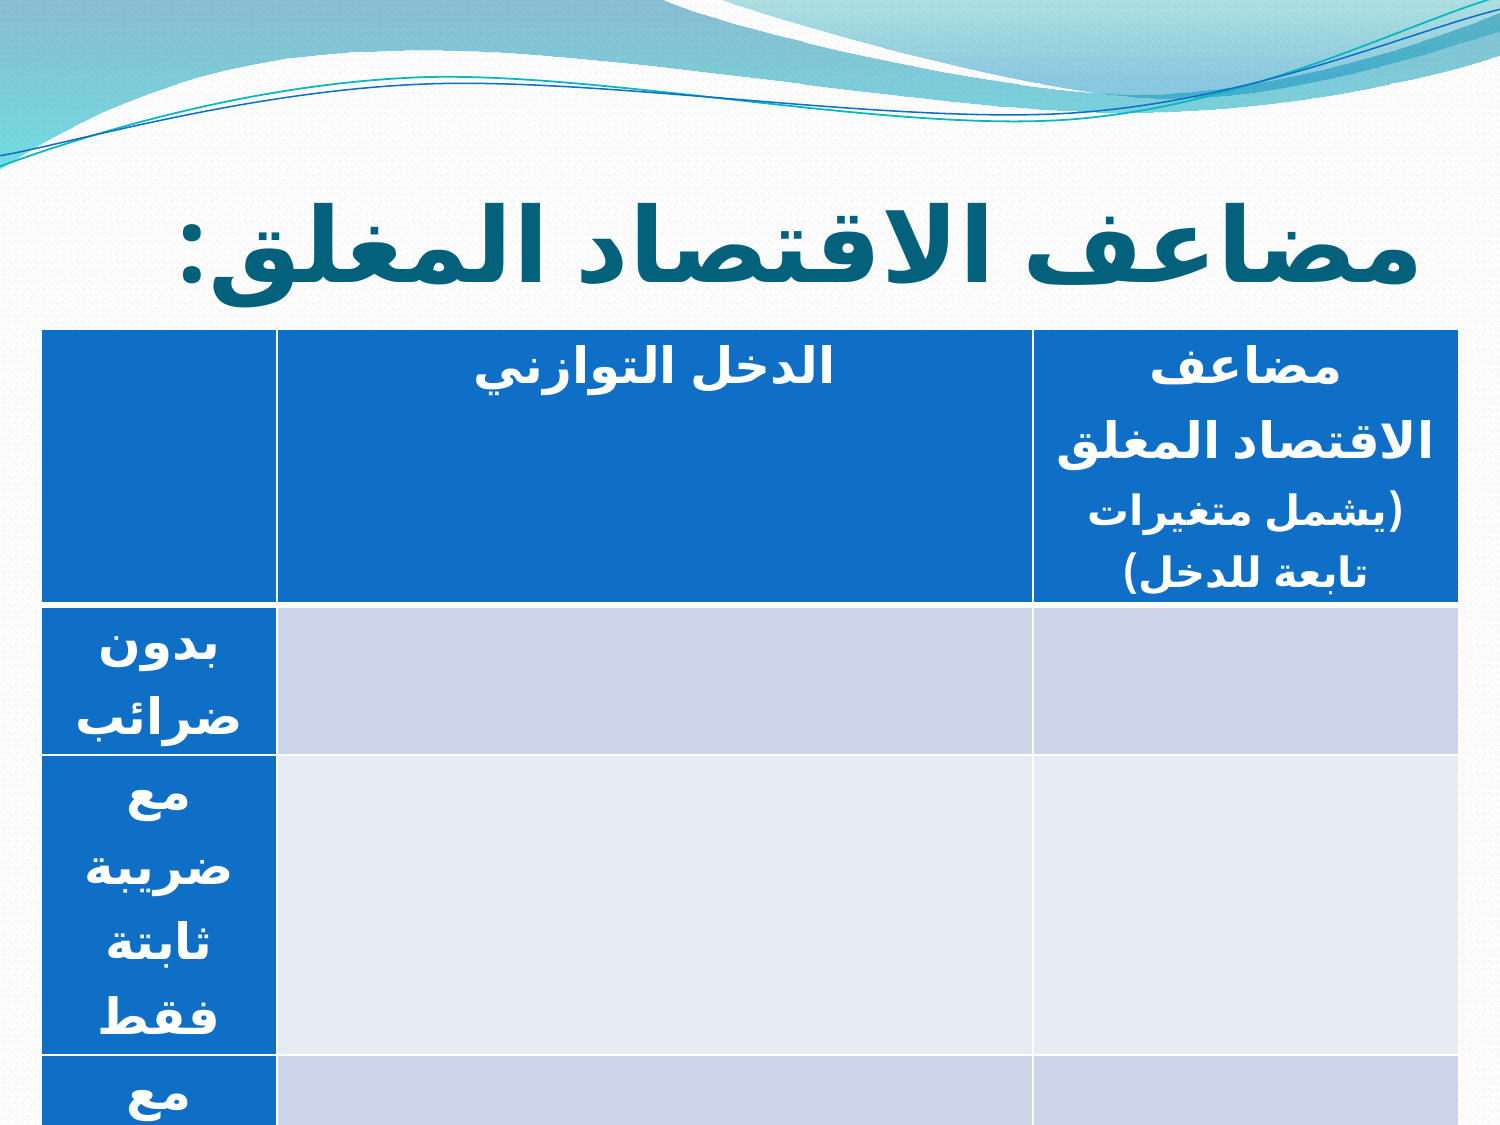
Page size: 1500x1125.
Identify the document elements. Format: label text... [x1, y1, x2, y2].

title مضاعف الاقتصاد المغلق: [75, 115, 1425, 303]
footer [437, 1042, 988, 1103]
